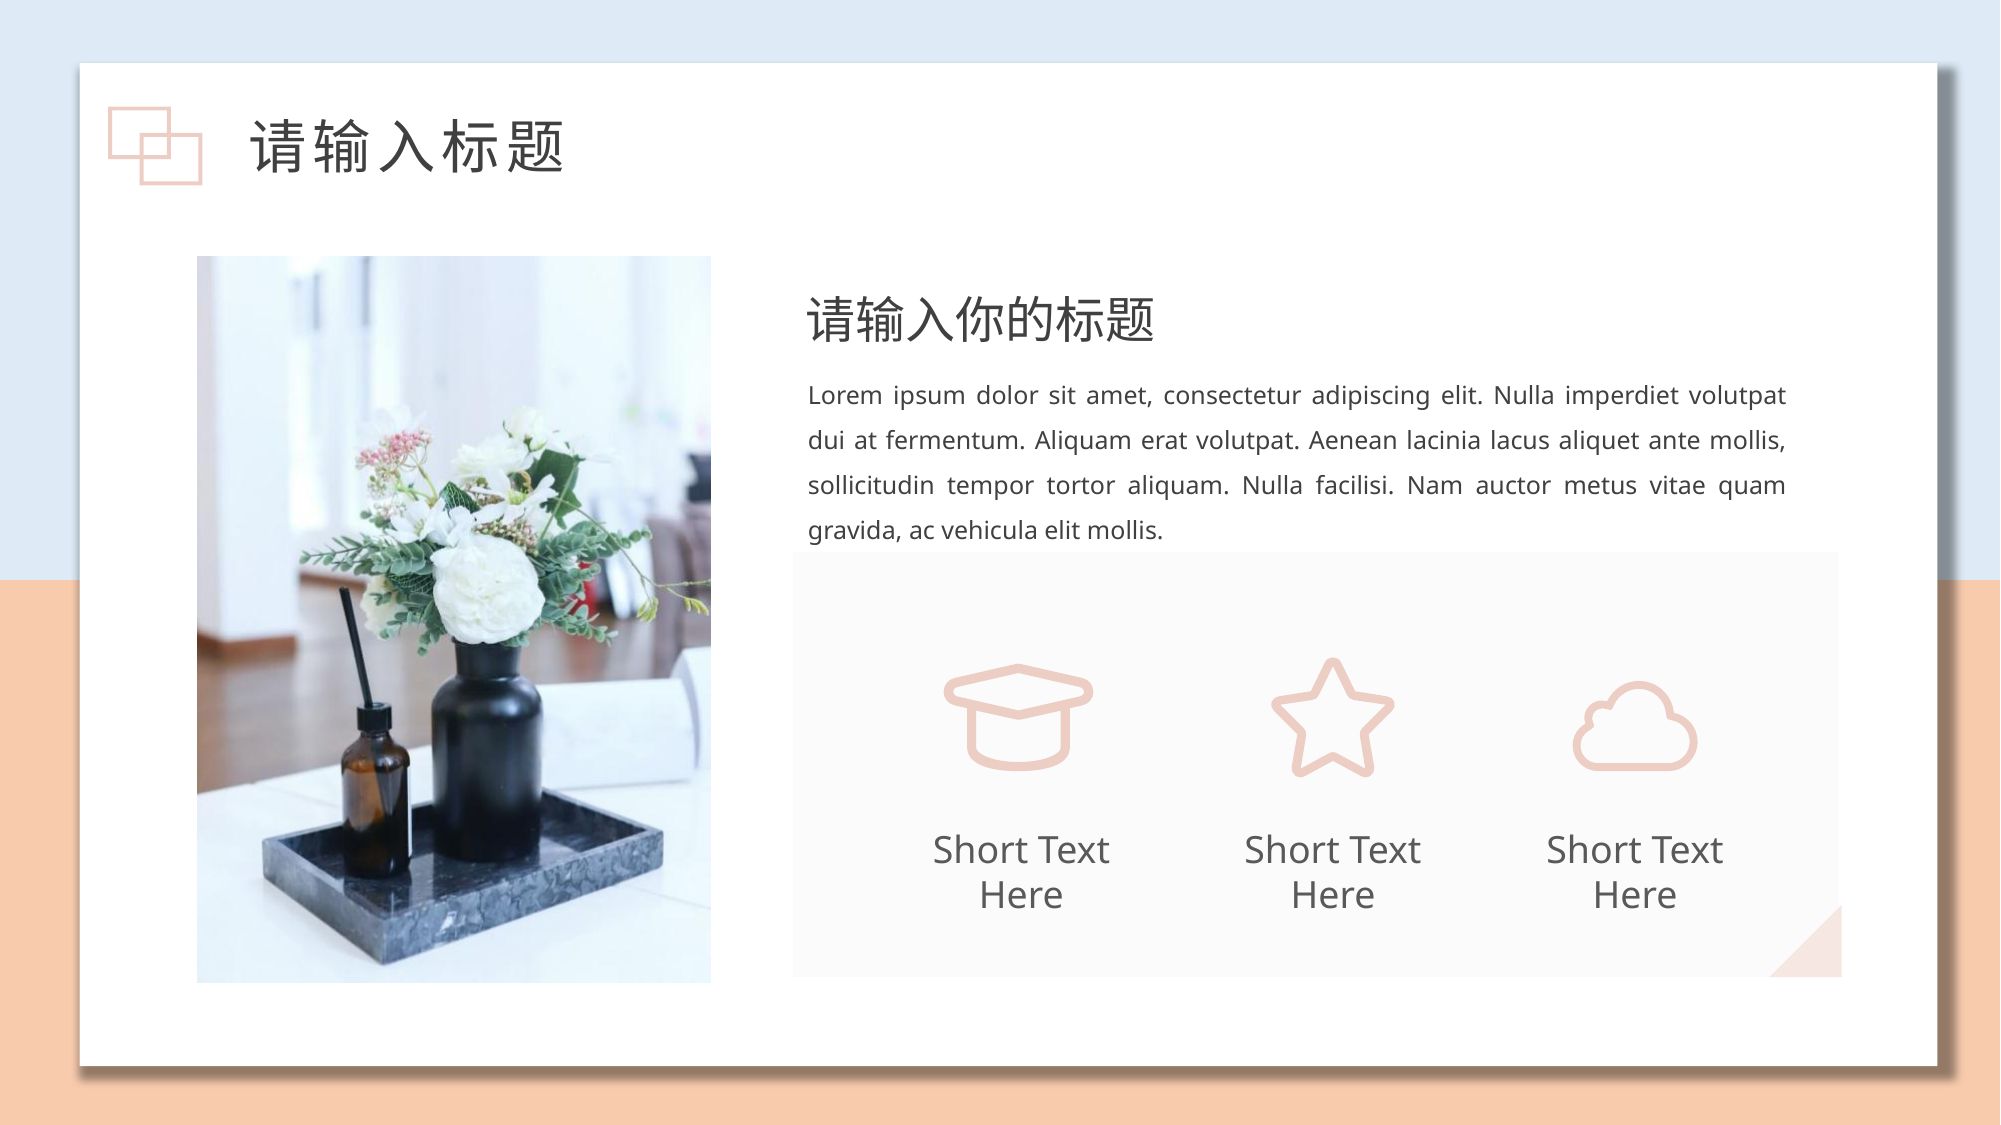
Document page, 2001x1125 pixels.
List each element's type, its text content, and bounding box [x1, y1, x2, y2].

text_box [1572, 680, 1698, 772]
text_box 请输入标题 [233, 102, 891, 188]
text_box 请输入你的标题 [775, 279, 1573, 357]
text_box Short Text Here [1197, 818, 1469, 924]
text_box Short Text Here [1499, 818, 1771, 924]
text_box [793, 551, 1839, 977]
text_box [1271, 657, 1395, 778]
text_box [1769, 904, 1842, 978]
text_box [108, 106, 203, 186]
picture [197, 256, 711, 983]
text_box Short Text Here [886, 818, 1157, 924]
text_box [943, 663, 1094, 772]
text_box Lorem ipsum dolor sit amet, consectetur adipiscing elit. Nulla imperdiet volutpat dui at fermentum. Aliquam erat volutpat. Aenean lacinia lacus aliquet ante mollis, sollicitudin tempor tortor aliquam. Nulla facilisi. Nam auctor metus vitae quam gravida, ac vehicula elit mollis. [793, 357, 1803, 551]
